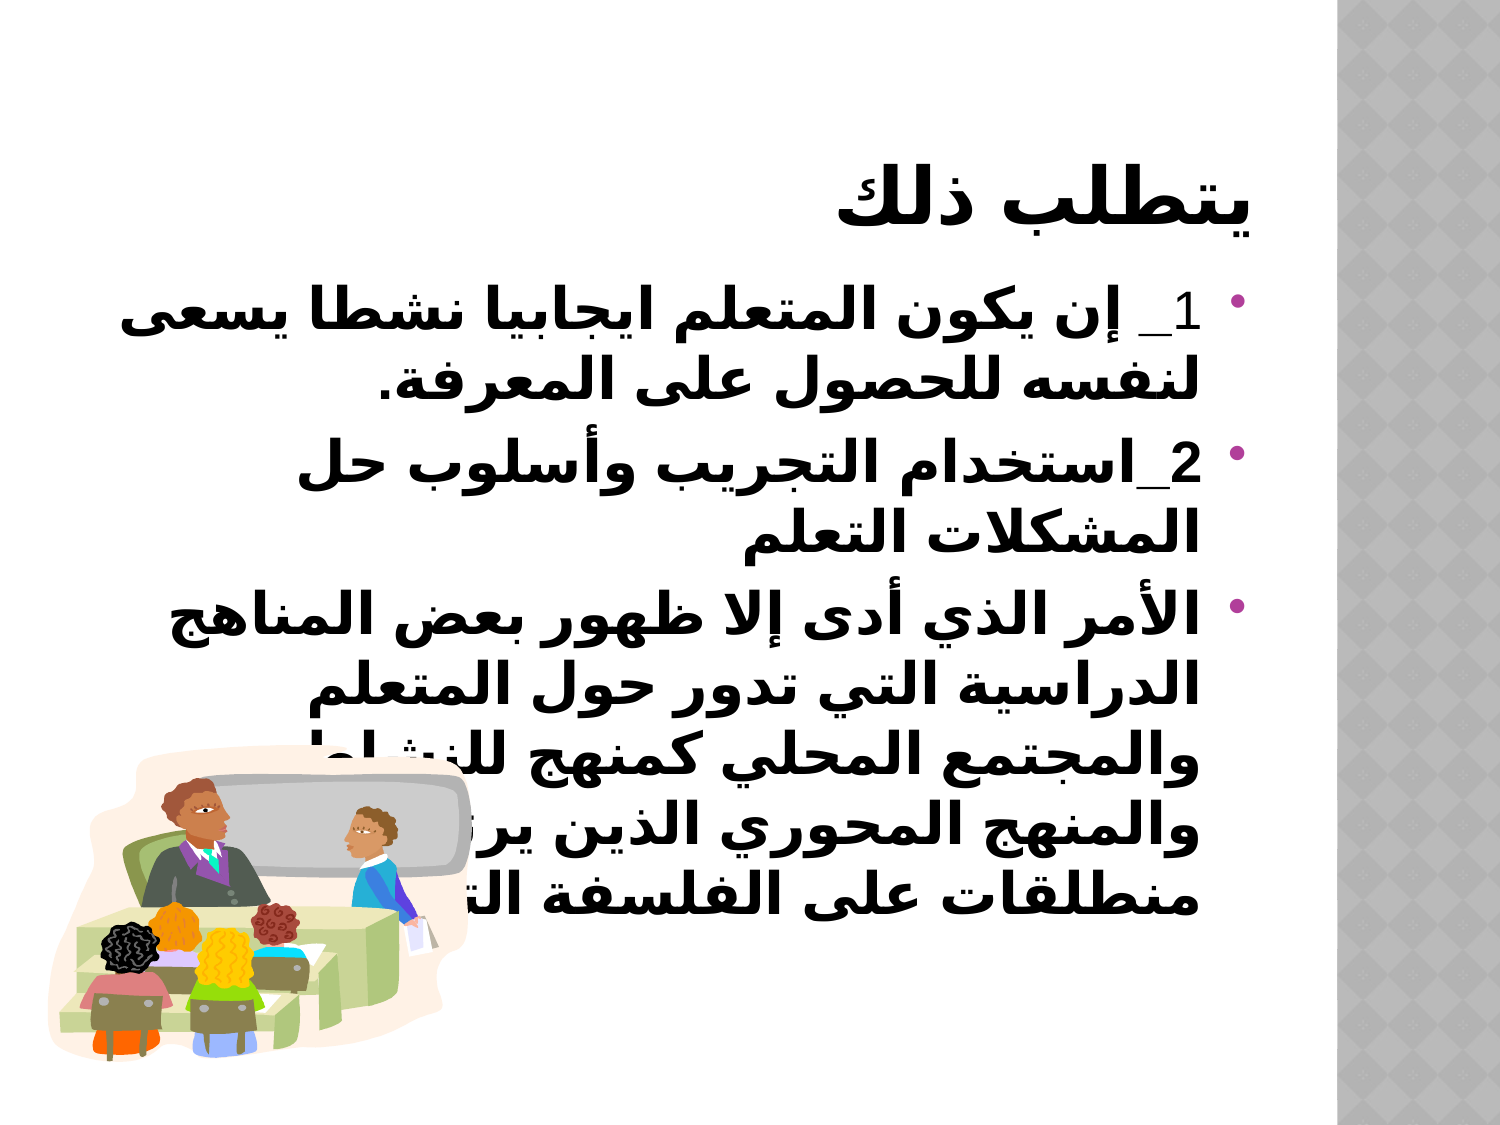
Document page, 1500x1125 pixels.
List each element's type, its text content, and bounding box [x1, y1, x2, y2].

list 1_ إن يكون المتعلم ايجابيا نشطا يسعى لنفسه للحصول على المعرفة. 2_استخدام التجريب وأسلوب حل المشكلات التعلم الأمر الذي أدى إلا ظهور بعض المناهج الدراسية التي تدور حول المتعلم والمجتمع المحلي كمنهج للنشاط والمنهج المحوري الذين يرتكزان على منطلقات على الفلسفة التقدمية. [75, 264, 1263, 1059]
title يتطلب ذلك [75, 52, 1263, 240]
picture [40, 739, 479, 1068]
